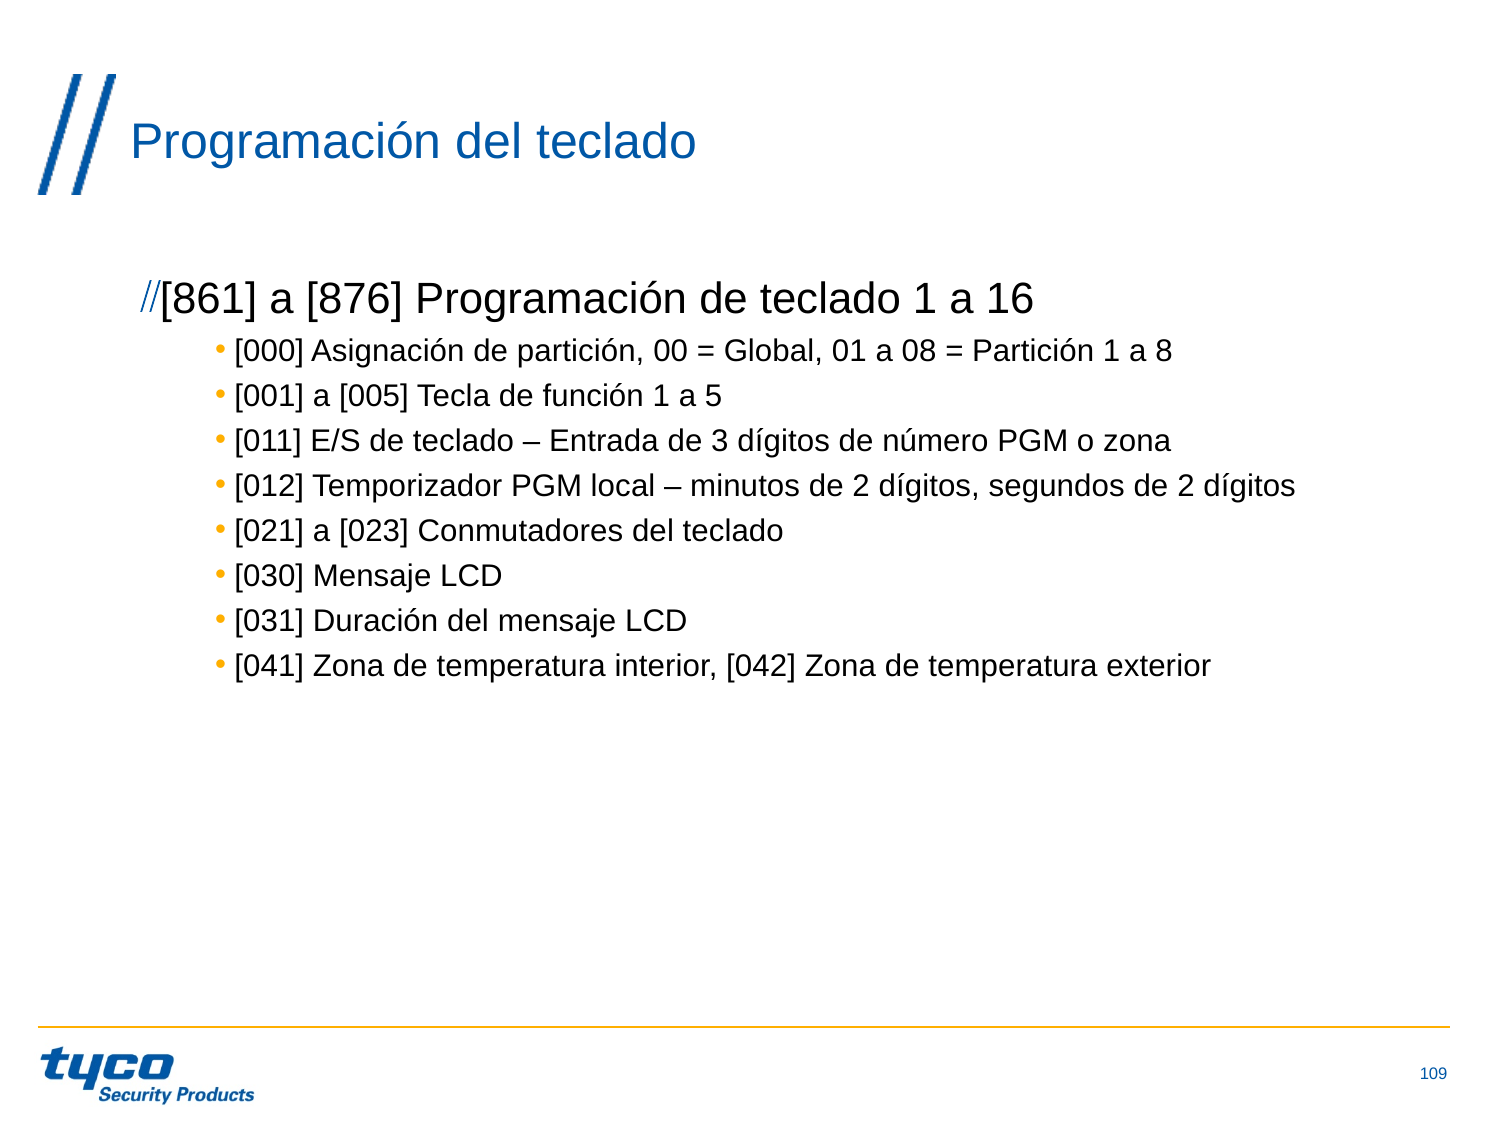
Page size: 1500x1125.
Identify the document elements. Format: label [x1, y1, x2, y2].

slide_number [1387, 1042, 1463, 1103]
picture [34, 1040, 260, 1107]
list [124, 262, 1426, 976]
text_box [97, 1061, 228, 1091]
title [115, 44, 1426, 233]
picture [140, 280, 171, 312]
picture [37, 74, 115, 195]
